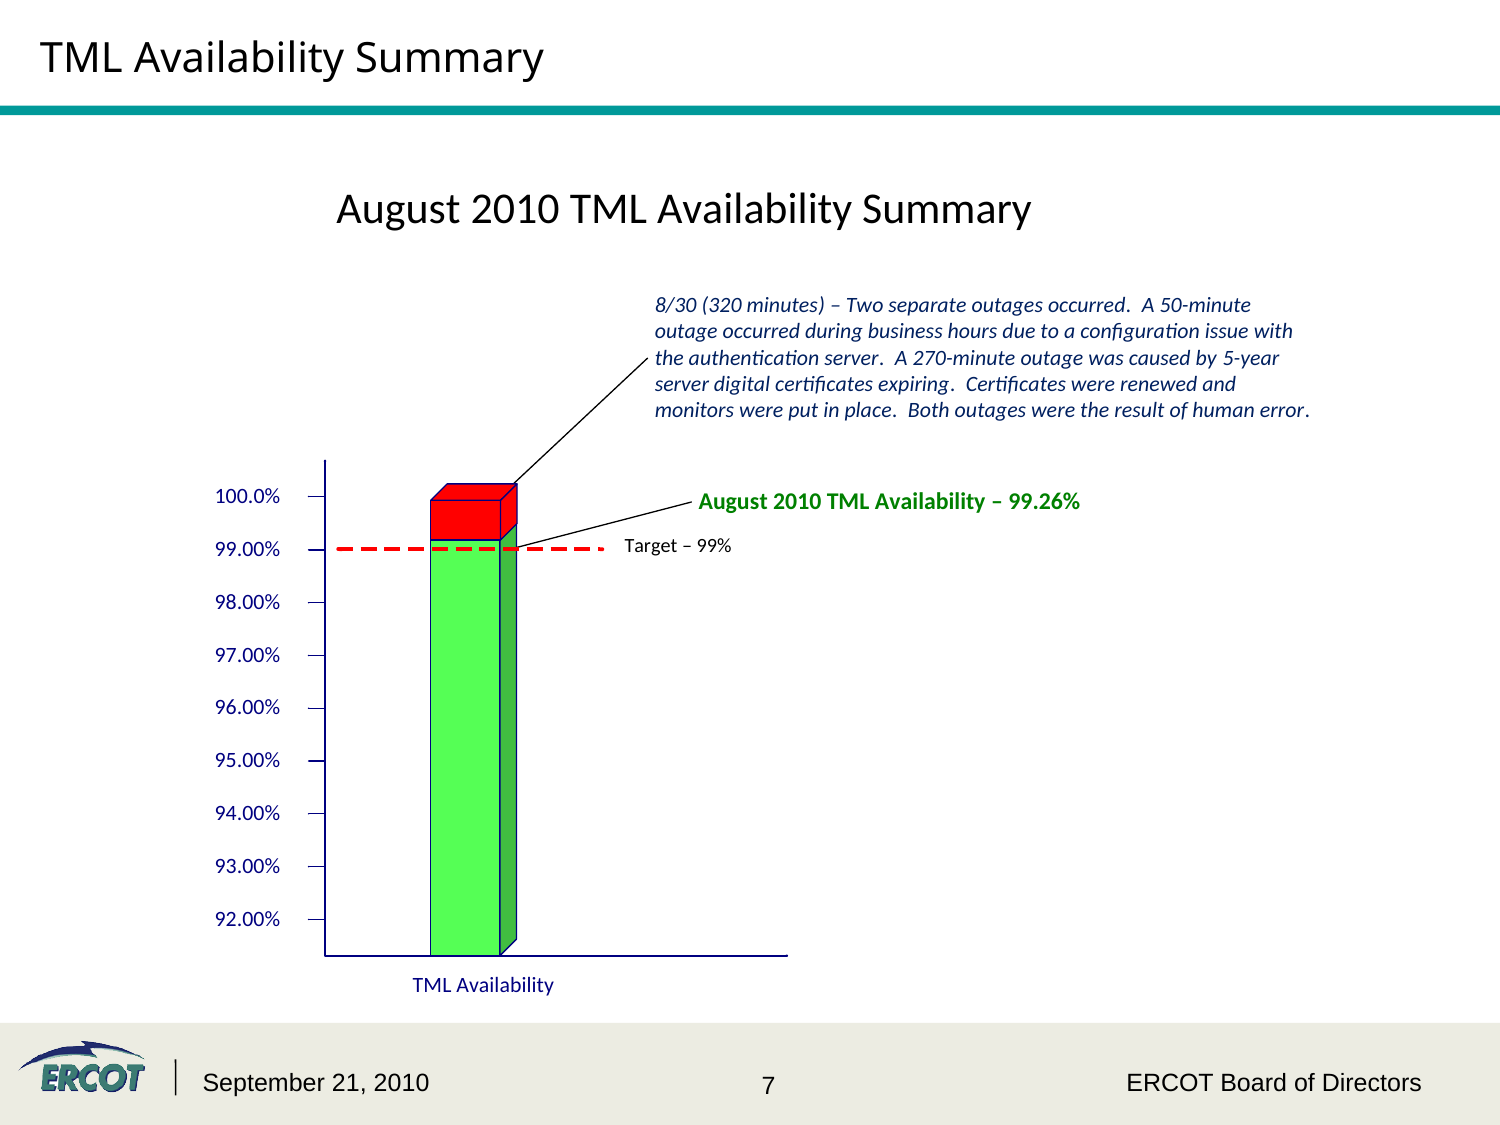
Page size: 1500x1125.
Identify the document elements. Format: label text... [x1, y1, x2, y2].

picture [212, 174, 1313, 1001]
footer ERCOT Board of Directors [1024, 1059, 1438, 1125]
picture [10, 1031, 151, 1111]
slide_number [187, 1059, 538, 1125]
title TML Availability Summary [24, 0, 1451, 113]
